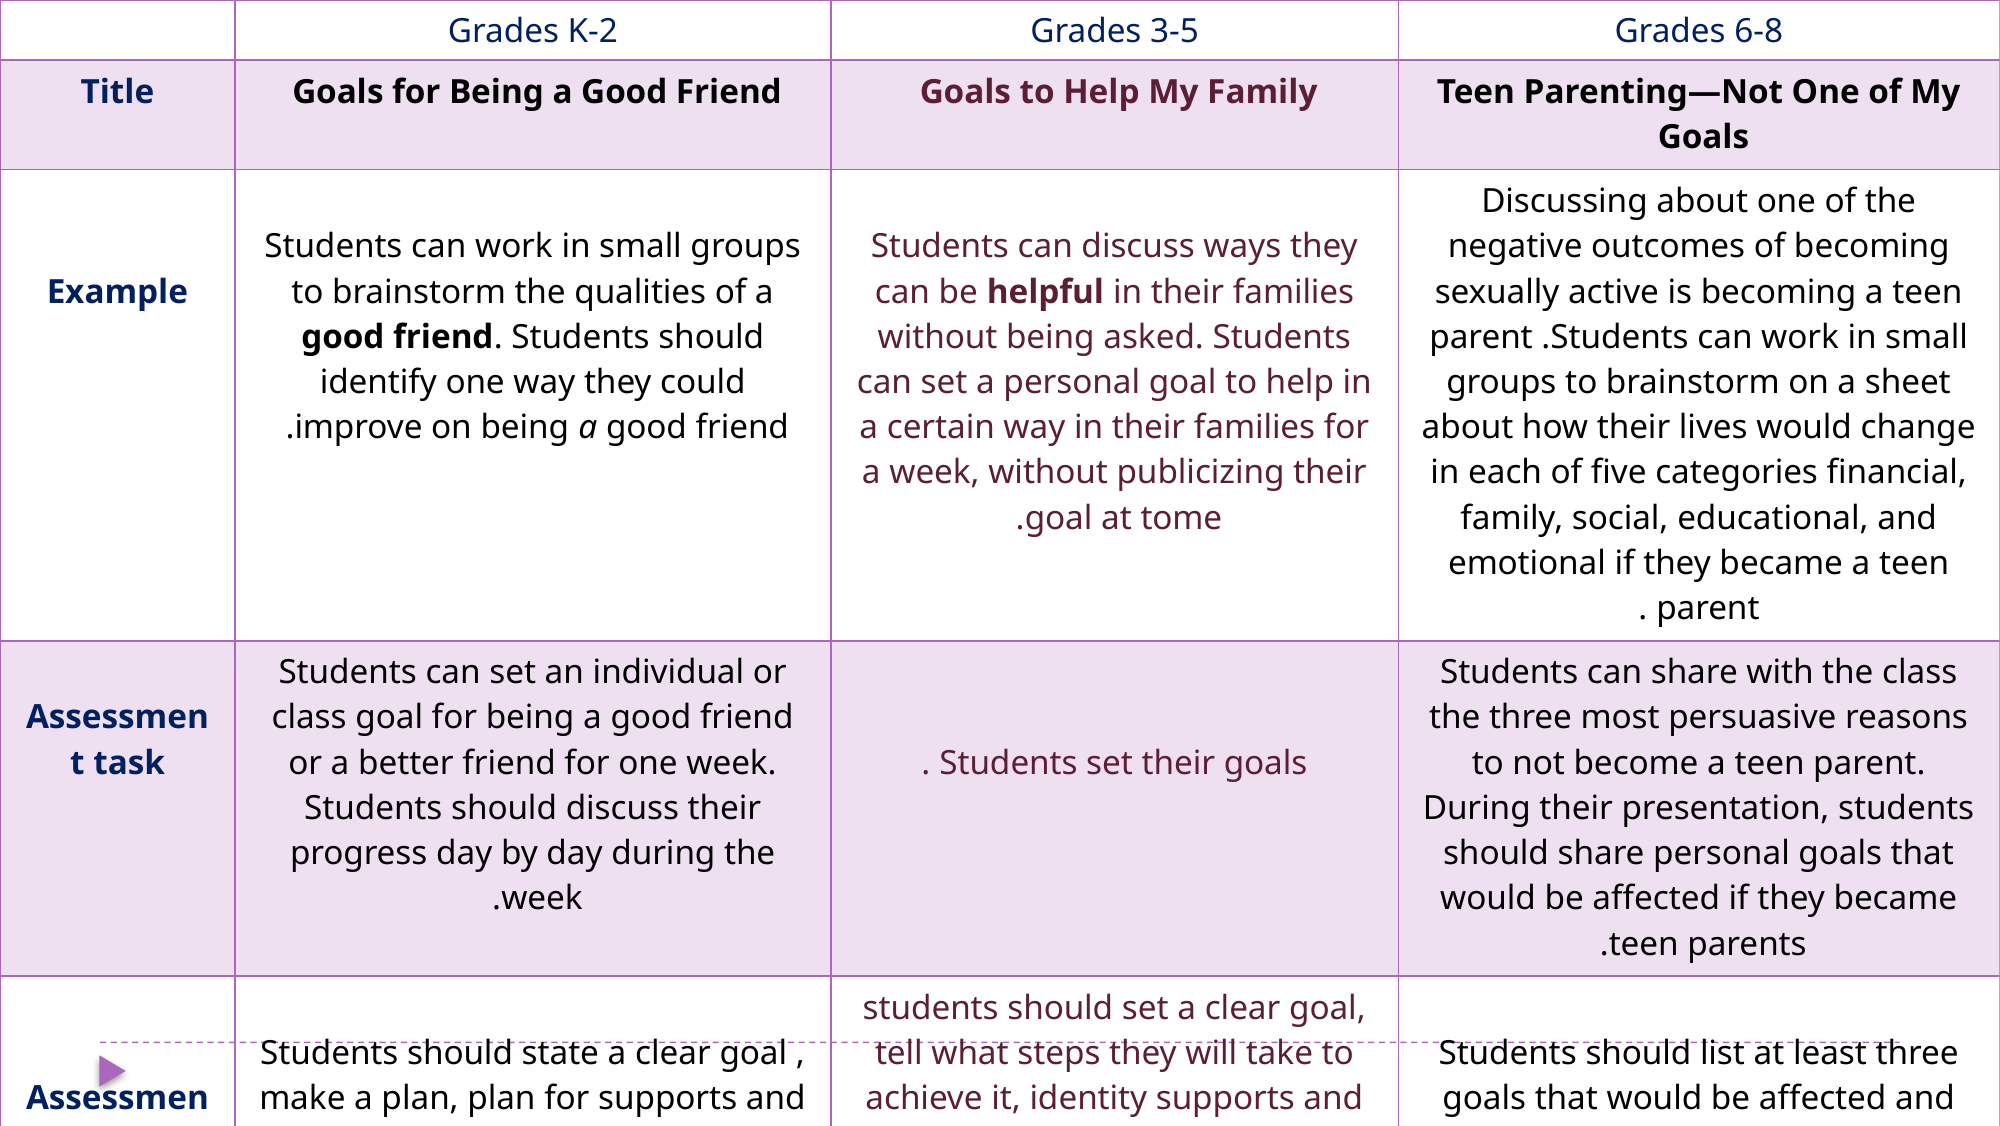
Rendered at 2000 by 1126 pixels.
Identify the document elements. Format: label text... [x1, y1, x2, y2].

table_header [1, 1, 234, 59]
table_header Grades K-2 [236, 1, 830, 59]
table_cell Example [1, 170, 234, 640]
table_cell Students can set an individual or class goal for being a good friend or a better friend for one week. Students should discuss their progress day by day during the week. [236, 642, 830, 975]
table_cell Students can work in small groups to brainstorm the qualities of a good friend. Students should identify one way they could improve on being a good friend. [236, 170, 830, 640]
table_header Grades 6-8 [1399, 1, 1999, 59]
table_cell Students can share with the class the three most persuasive reasons to not become a teen parent. During their presentation, students should share personal goals that would be affected if they became teen parents. [1399, 642, 1999, 975]
table_cell Students should list at least three goals that would be affected and explain how these goals affect their decisions related to sexual health. [1399, 977, 1999, 1126]
table_cell Goals for Being a Good Friend [236, 61, 830, 169]
table_cell Students set their goals . [832, 642, 1398, 975]
table_cell Students can discuss ways they can be helpful in their families without being asked. Students can set a personal goal to help in a certain way in their families for a week, without publicizing their goal at tome. [832, 170, 1398, 640]
table_cell Assessment task [1, 642, 234, 975]
table_cell Teen Parenting—Not One of My Goals [1399, 61, 1999, 169]
table_cell Discussing about one of the negative outcomes of becoming sexually active is becoming a teen parent .Students can work in small groups to brainstorm on a sheet about how their lives would change in each of five categories financial, family, social, educational, and emotional if they became a teen parent . [1399, 170, 1999, 640]
table_cell Students should state a clear goal , make a plan, plan for supports and barriers, and evaluate results [236, 977, 830, 1126]
table_cell students should set a clear goal, tell what steps they will take to achieve it, identity supports and barriers and ways to deal with barriers, and plan away to assess their progress. [832, 977, 1398, 1126]
table_cell Goals to Help My Family [832, 61, 1398, 169]
table_header Grades 3-5 [832, 1, 1398, 59]
table_cell Assessment criteria [1, 977, 234, 1126]
table_cell Title [1, 61, 234, 169]
